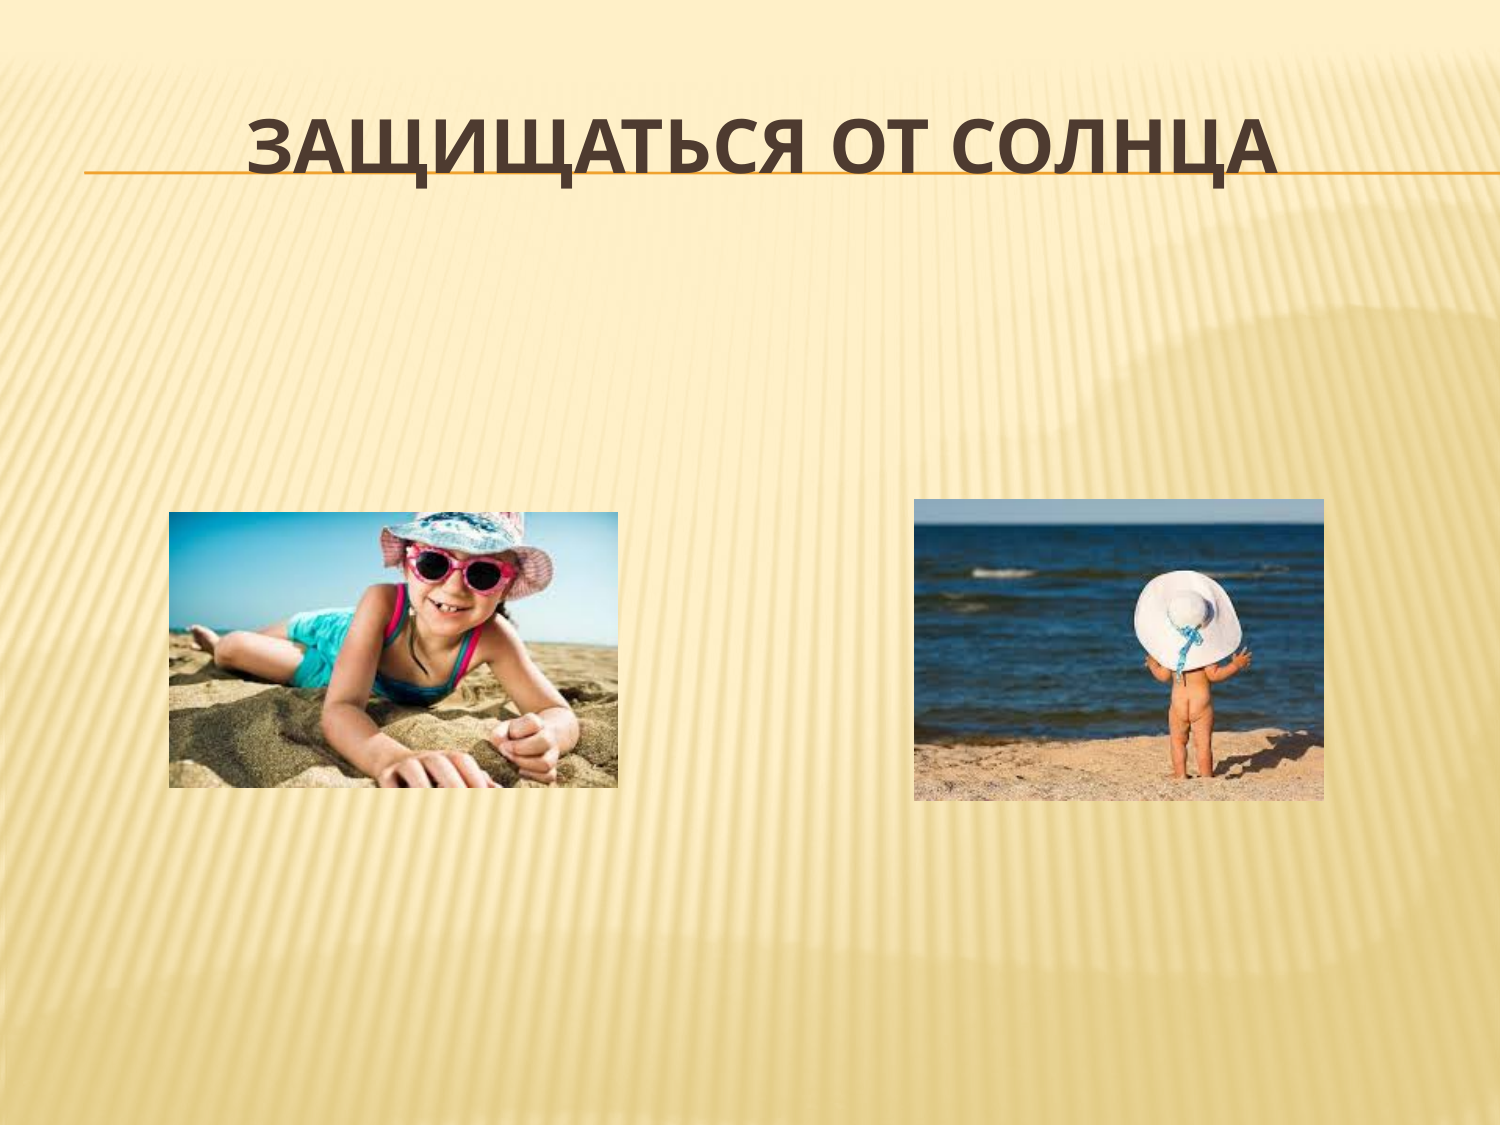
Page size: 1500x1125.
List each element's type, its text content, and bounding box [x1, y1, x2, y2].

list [169, 512, 619, 788]
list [913, 498, 1324, 801]
title Защищаться от солнца [49, 75, 1475, 213]
